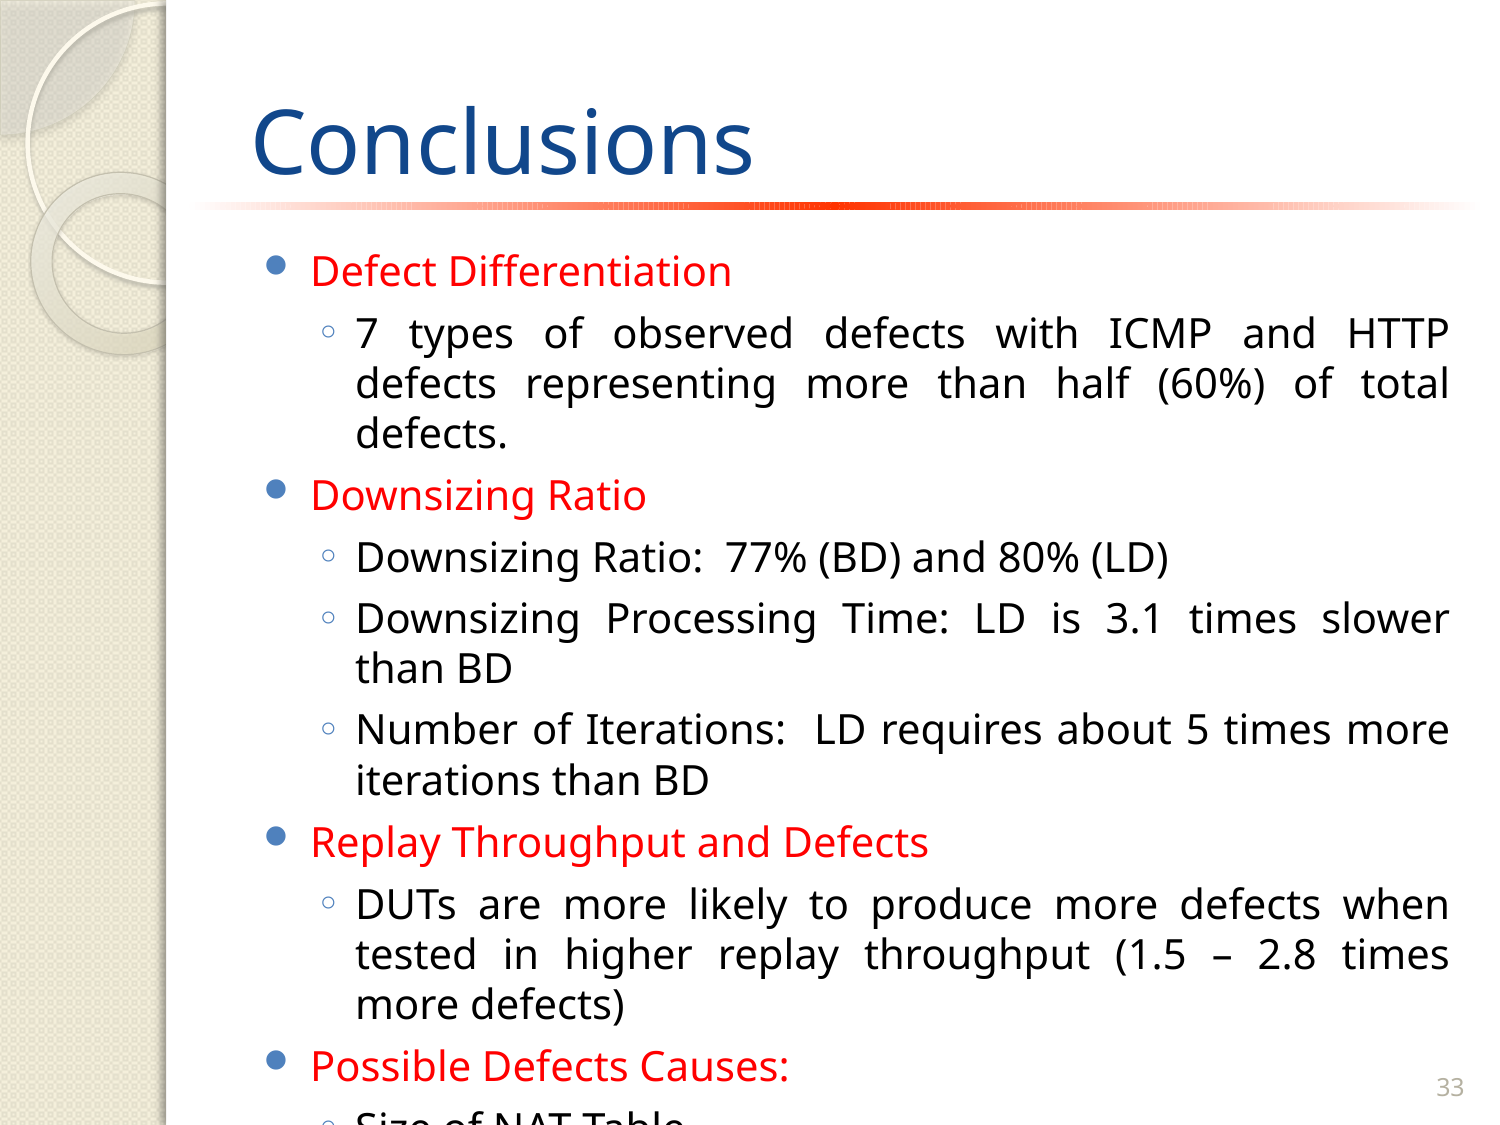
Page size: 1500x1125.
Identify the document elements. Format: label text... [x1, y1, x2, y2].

slide_number 33 [1413, 1034, 1488, 1113]
list Defect Differentiation 7 types of observed defects with ICMP and HTTP defects representing more than half (60%) of total defects. Downsizing Ratio Downsizing Ratio: 77% (BD) and 80% (LD) Downsizing Processing Time: LD is 3.1 times slower than BD Number of Iterations: LD requires about 5 times more iterations than BD Replay Throughput and Defects DUTs are more likely to produce more defects when tested in higher replay throughput (1.5 – 2.8 times more defects) Possible Defects Causes: Size of NAT Table DUT’s Failure to handle more active Connections [235, 237, 1466, 1091]
title Conclusions [235, 45, 1466, 233]
